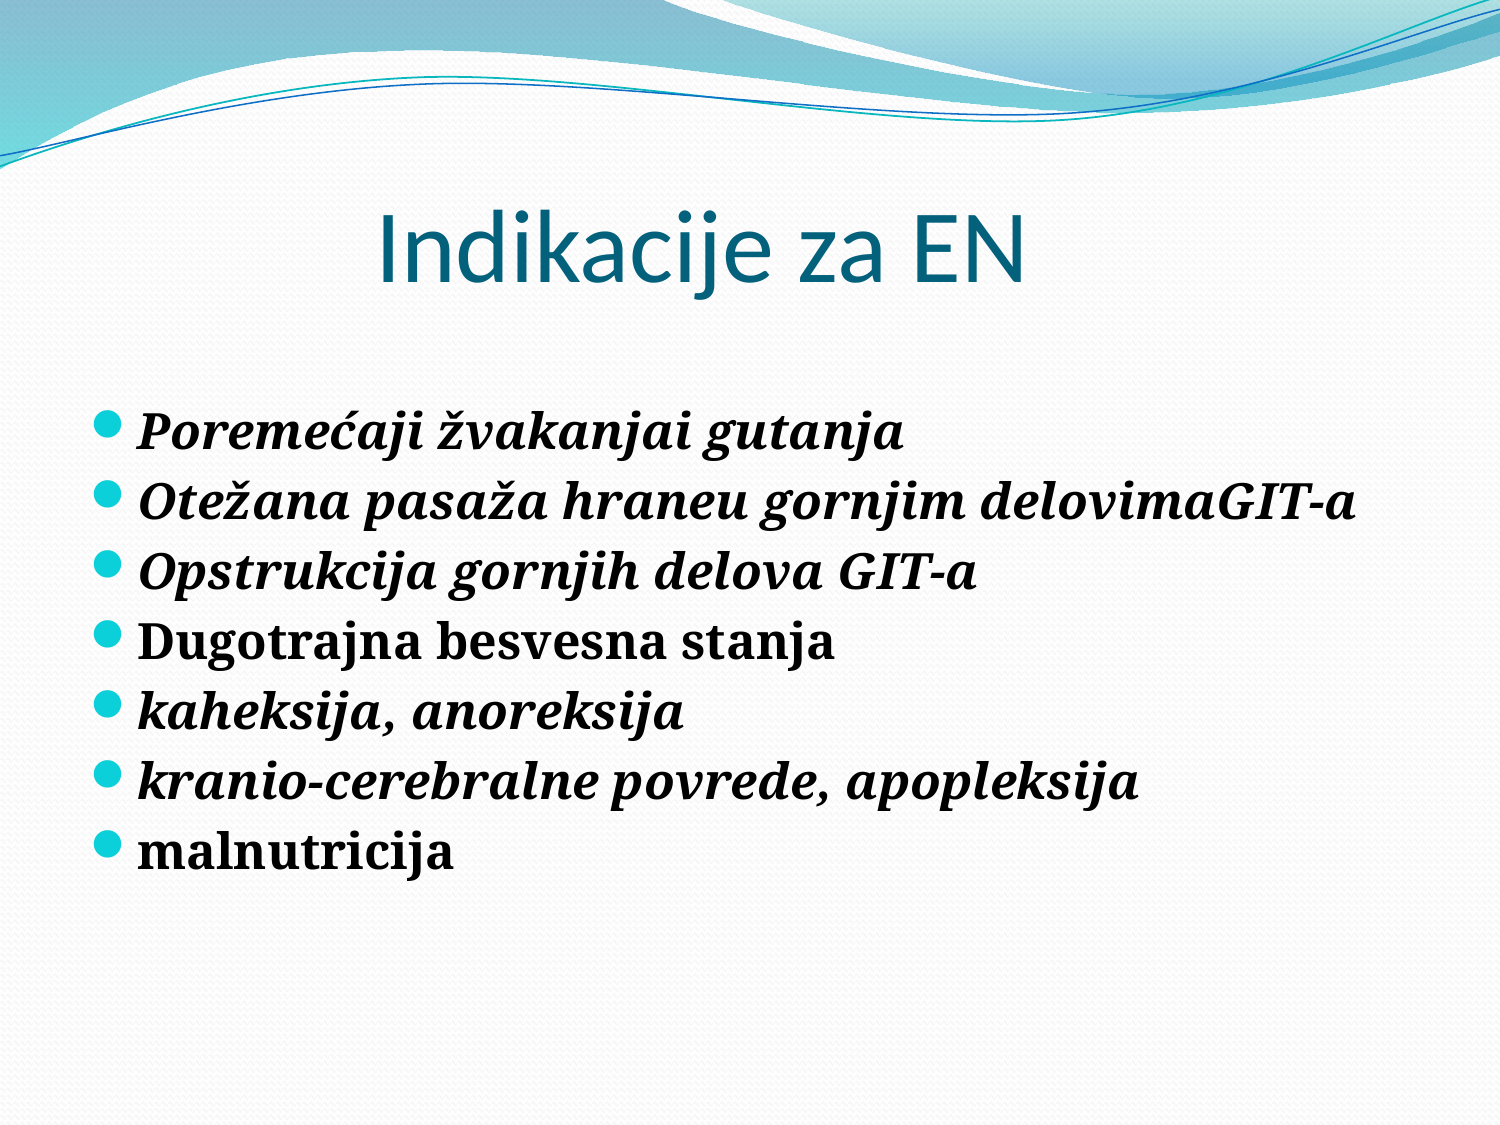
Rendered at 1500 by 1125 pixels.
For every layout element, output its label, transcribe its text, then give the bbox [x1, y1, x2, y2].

title Indikacije za EN [75, 115, 1425, 303]
list Poremećaji žvakanjai gutanja Otežana pasaža hraneu gornjim delovimaGIT-a Opstrukcija gornjih delova GIT-a Dugotrajna besvesna stanja kaheksija, anoreksija kranio-cerebralne povrede, apopleksija malnutricija [75, 317, 1425, 1038]
